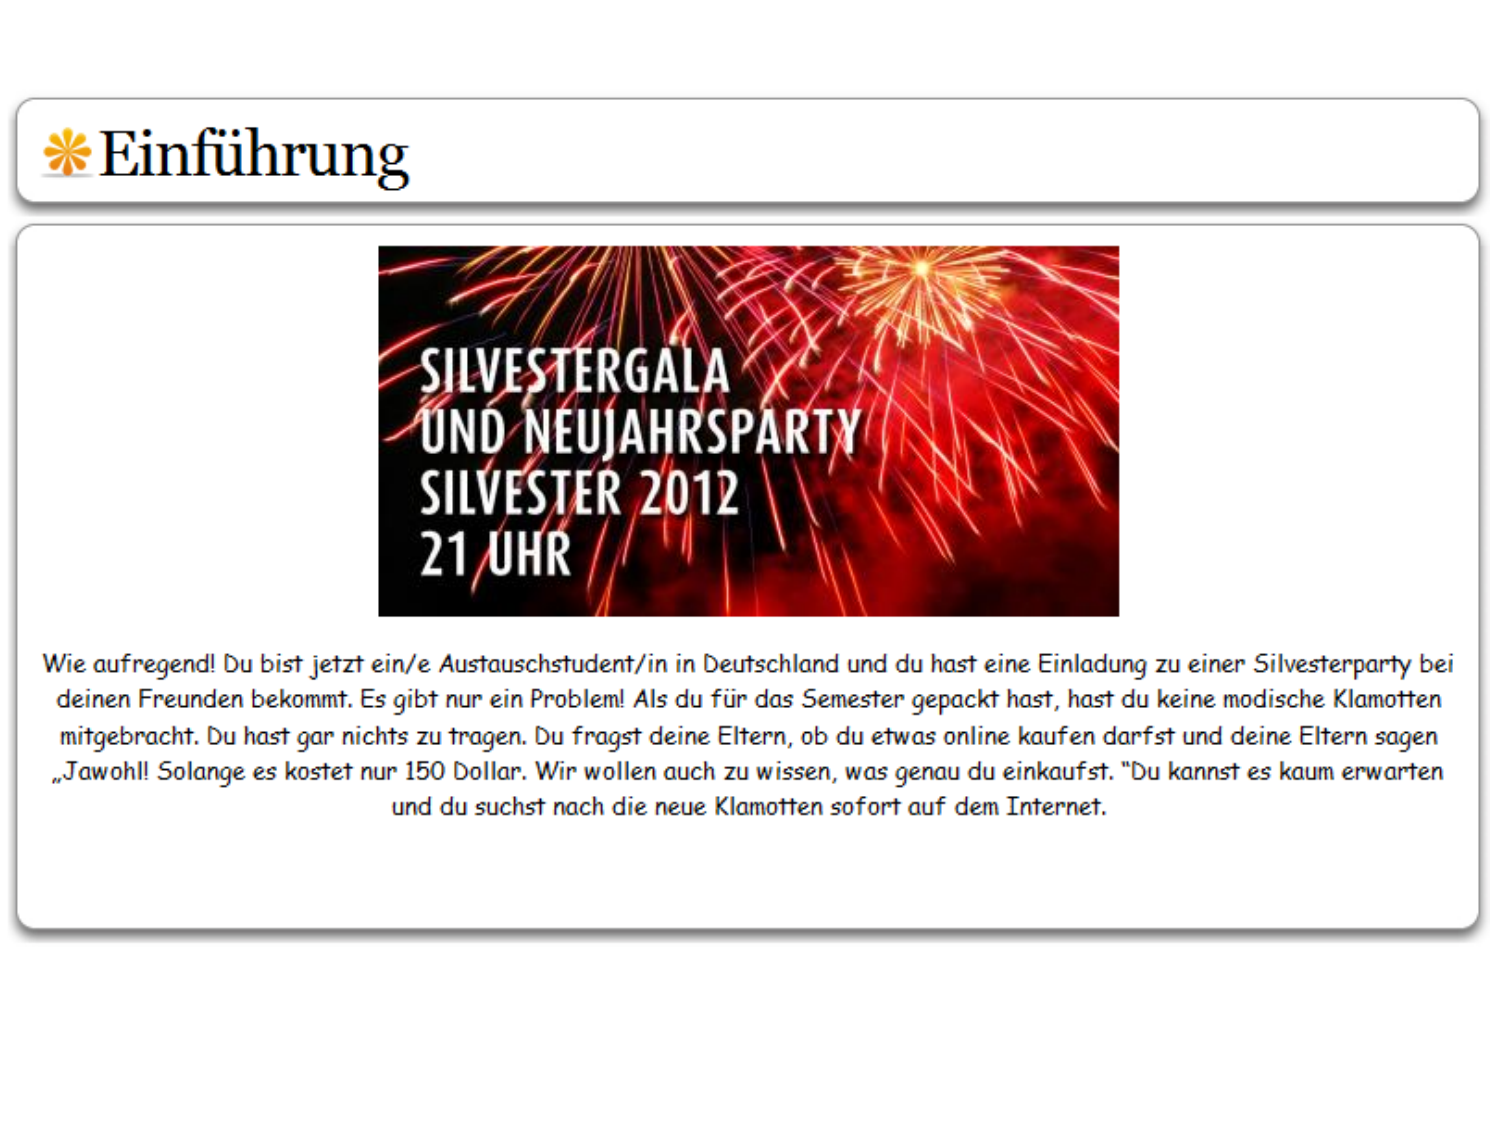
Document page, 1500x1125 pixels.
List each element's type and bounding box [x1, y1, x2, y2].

picture [3, 87, 1490, 947]
